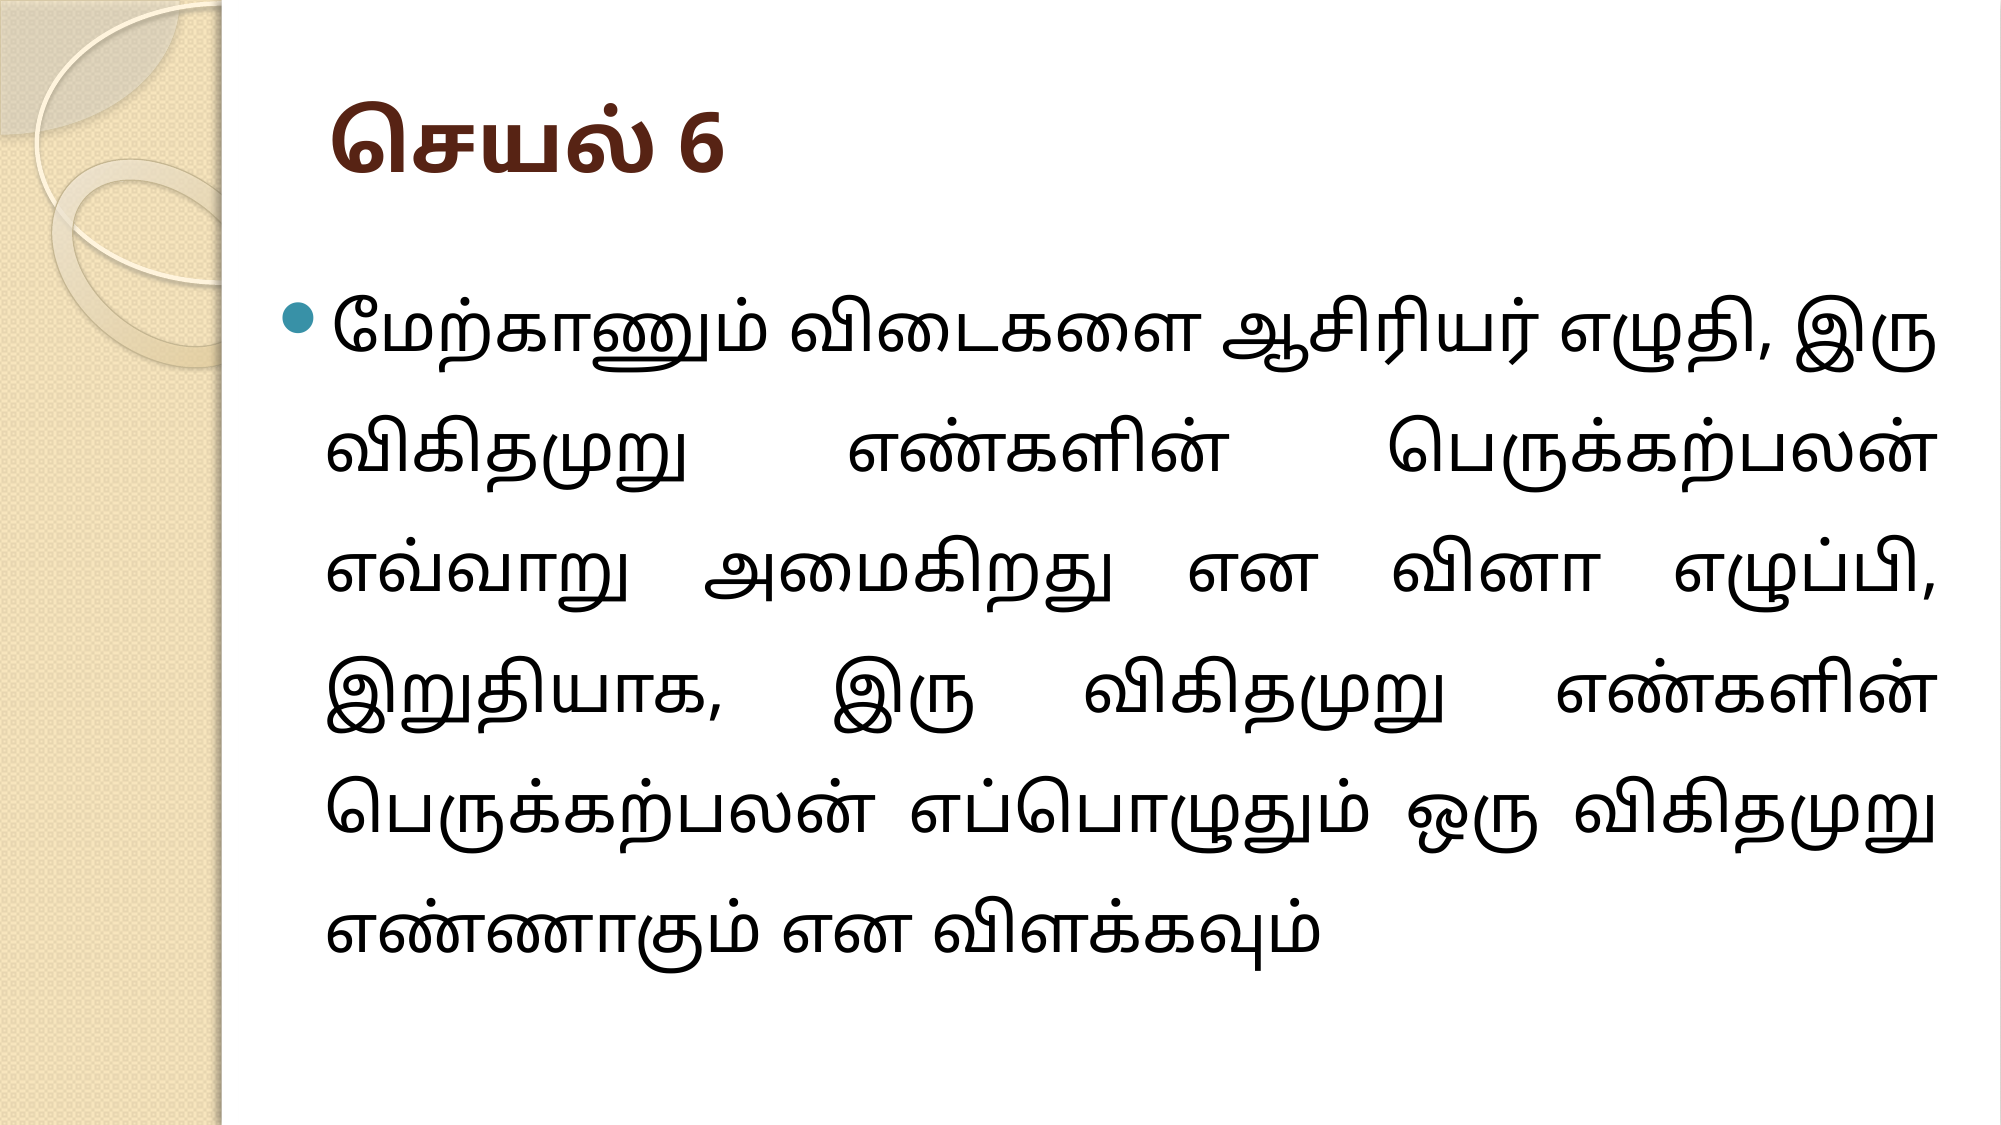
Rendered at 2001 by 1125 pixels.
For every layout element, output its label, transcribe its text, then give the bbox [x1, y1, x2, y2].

list மேற்காணும் விடைகளை ஆசிரியர் எழுதி, இரு விகிதமுறு எண்களின் பெருக்கற்பலன் எவ்வாறு அமைகிறது என வினா எழுப்பி, இறுதியாக, இரு விகிதமுறு எண்களின் பெருக்கற்பலன் எப்பொழுதும் ஒரு விகிதமுறு எண்ணாகும் என விளக்கவும் [249, 237, 1954, 1075]
title செயல் 6 [313, 45, 1954, 233]
